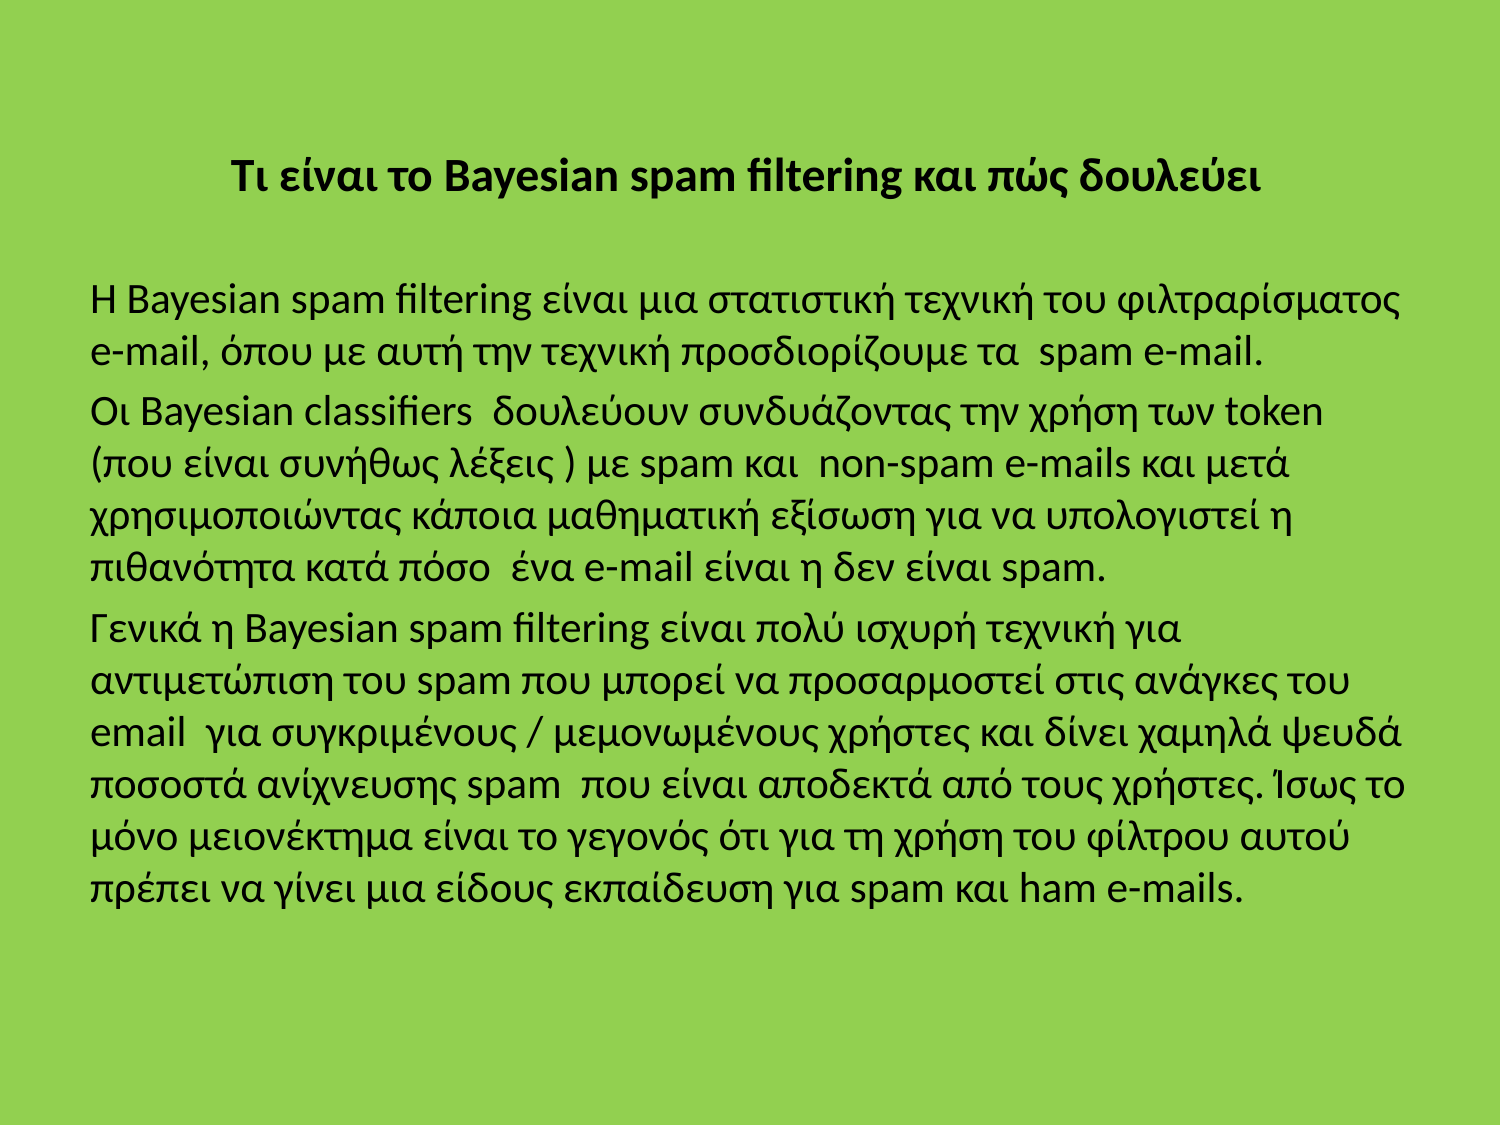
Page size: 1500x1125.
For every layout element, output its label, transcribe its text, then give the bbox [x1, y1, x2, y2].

list Η Bayesian spam filtering είναι μια στατιστική τεχνική του φιλτραρίσματος e-mail, όπου με αυτή την τεχνική προσδιορίζουμε τα spam e-mail. Οι Bayesian classifiers δουλεύουν συνδυάζοντας την χρήση των token (που είναι συνήθως λέξεις ) με spam και non-spam e-mails και μετά χρησιμοποιώντας κάποια μαθηματική εξίσωση για να υπολογιστεί η πιθανότητα κατά πόσο ένα e-mail είναι η δεν είναι spam. Γενικά η Bayesian spam filtering είναι πολύ ισχυρή τεχνική για αντιμετώπιση του spam που μπορεί να προσαρμοστεί στις ανάγκες του email για συγκριμένους / μεμονωμένους χρήστες και δίνει χαμηλά ψευδά ποσοστά ανίχνευσης spam που είναι αποδεκτά από τους χρήστες. Ίσως το μόνο μειονέκτημα είναι το γεγονός ότι για τη χρήση του φίλτρου αυτού πρέπει να γίνει μια είδους εκπαίδευση για spam και ham e-mails. [75, 262, 1425, 1005]
title Τι είναι το Bayesian spam filtering και πώς δουλεύει [76, 78, 1427, 266]
